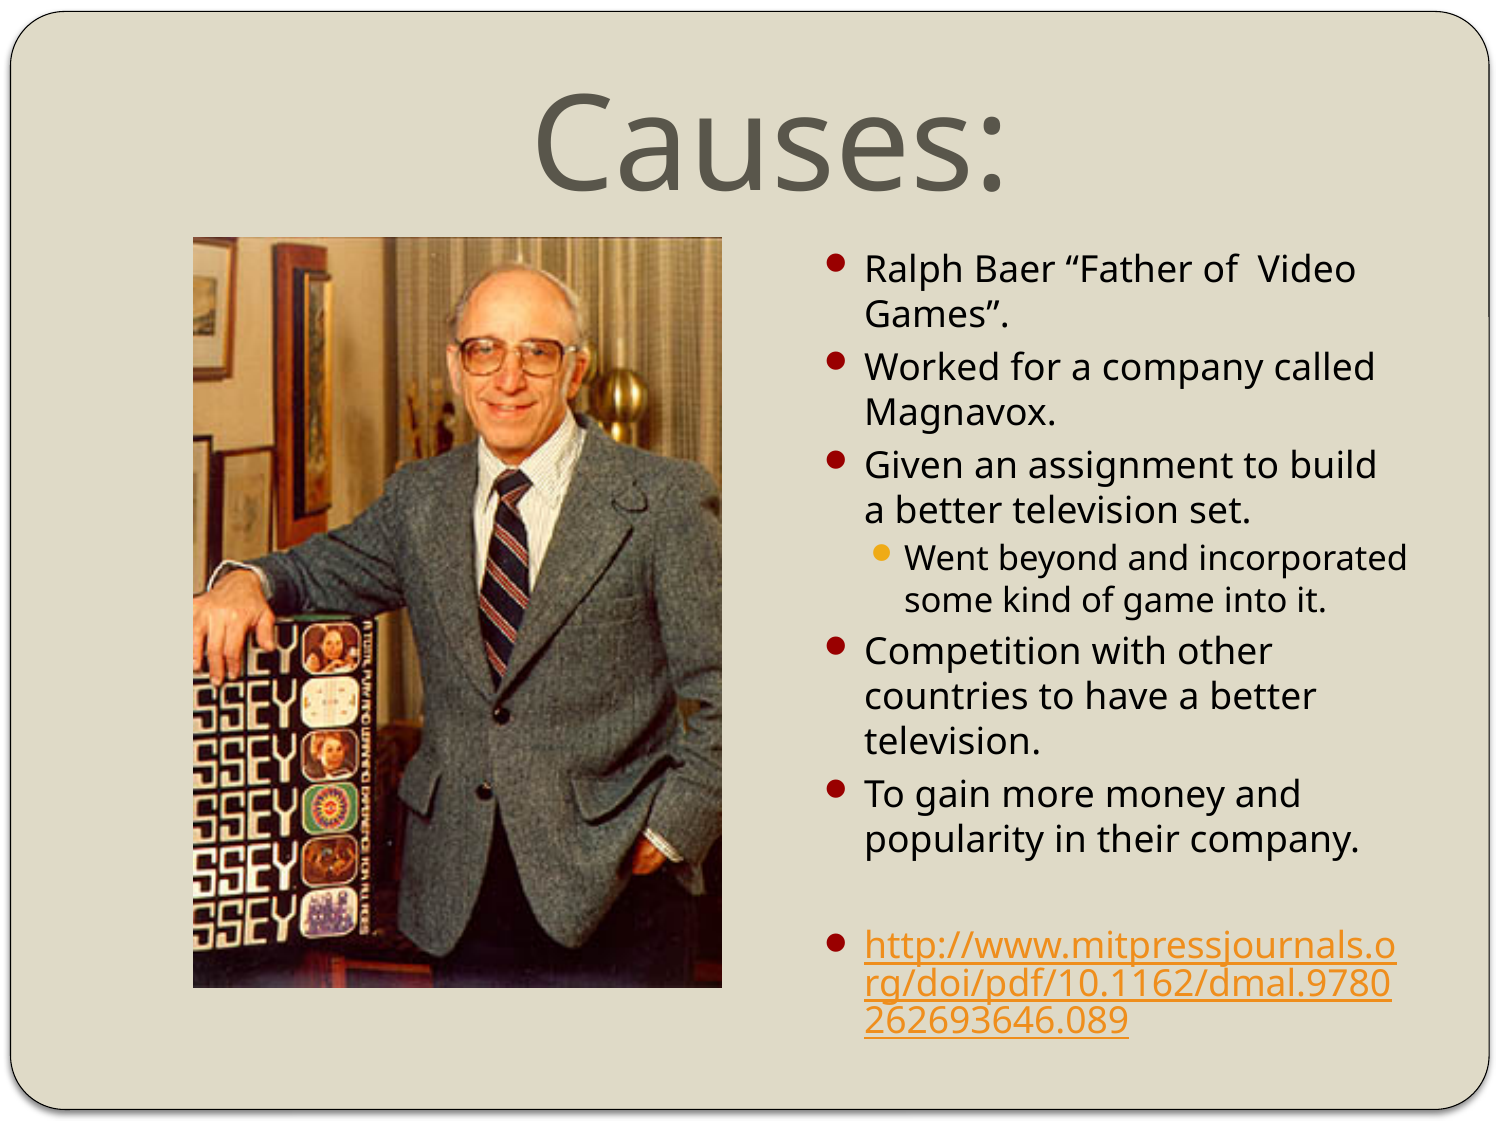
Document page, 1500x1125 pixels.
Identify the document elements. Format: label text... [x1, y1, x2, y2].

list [149, 237, 766, 988]
list Ralph Baer “Father of Video Games”. Worked for a company called Magnavox. Given an assignment to build a better television set. Went beyond and incorporated some kind of game into it. Competition with other countries to have a better television. To gain more money and popularity in their company. http://www.mitpressjournals.org/doi/pdf/10.1162/dmal.9780262693646.089 [809, 237, 1425, 988]
title Causes: [150, 45, 1425, 233]
